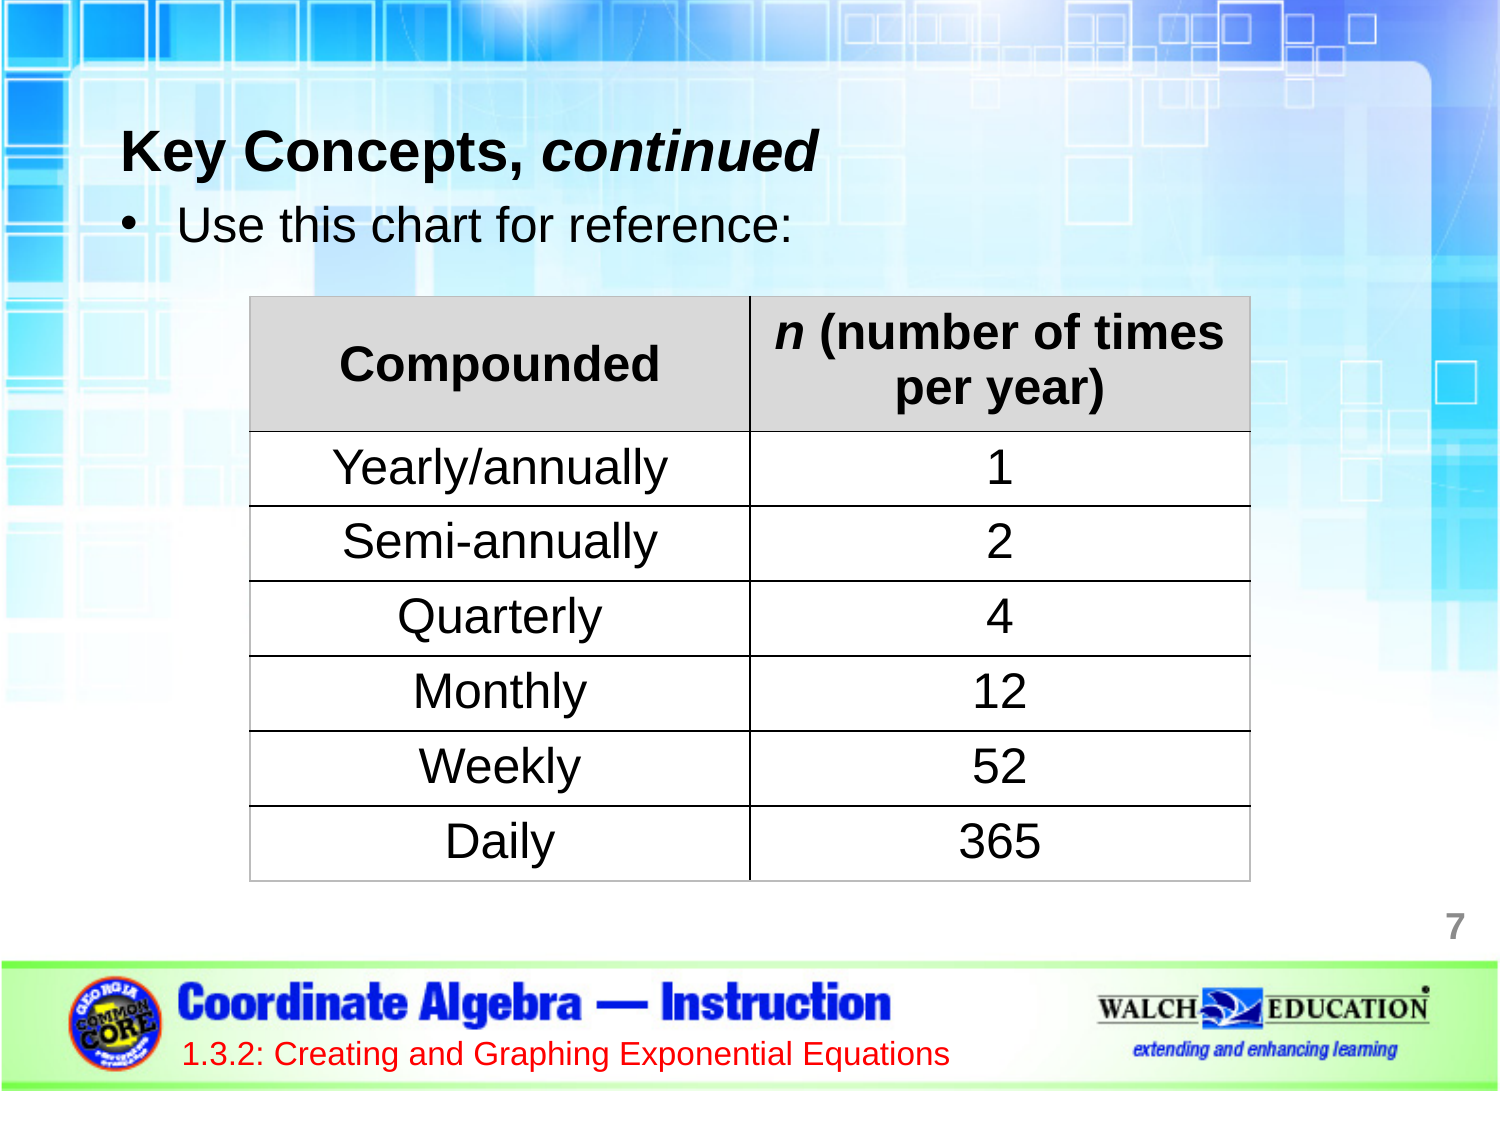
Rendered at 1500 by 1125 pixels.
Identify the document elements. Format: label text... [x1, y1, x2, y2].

table_cell 12 [751, 657, 1249, 730]
table_cell Monthly [251, 657, 749, 730]
table_cell 365 [751, 807, 1249, 880]
table_cell 52 [751, 732, 1249, 805]
subtitle Key Concepts, continued Use this chart for reference: [105, 105, 1394, 925]
table_cell Daily [251, 807, 749, 880]
table_cell 4 [751, 582, 1249, 655]
list 1.3.2: Creating and Graphing Exponential Equations [166, 1024, 1074, 1069]
table_cell Weekly [251, 732, 749, 805]
table_cell Semi-annually [251, 507, 749, 580]
table_header Compounded [251, 297, 749, 431]
table_cell Yearly/annually [251, 432, 749, 505]
slide_number 7 [1361, 901, 1481, 949]
table_cell 1 [751, 432, 1249, 505]
table_cell 2 [751, 507, 1249, 580]
table_header n (number of times per year) [751, 297, 1249, 431]
table_cell Quarterly [251, 582, 749, 655]
picture [1, 0, 1500, 1091]
